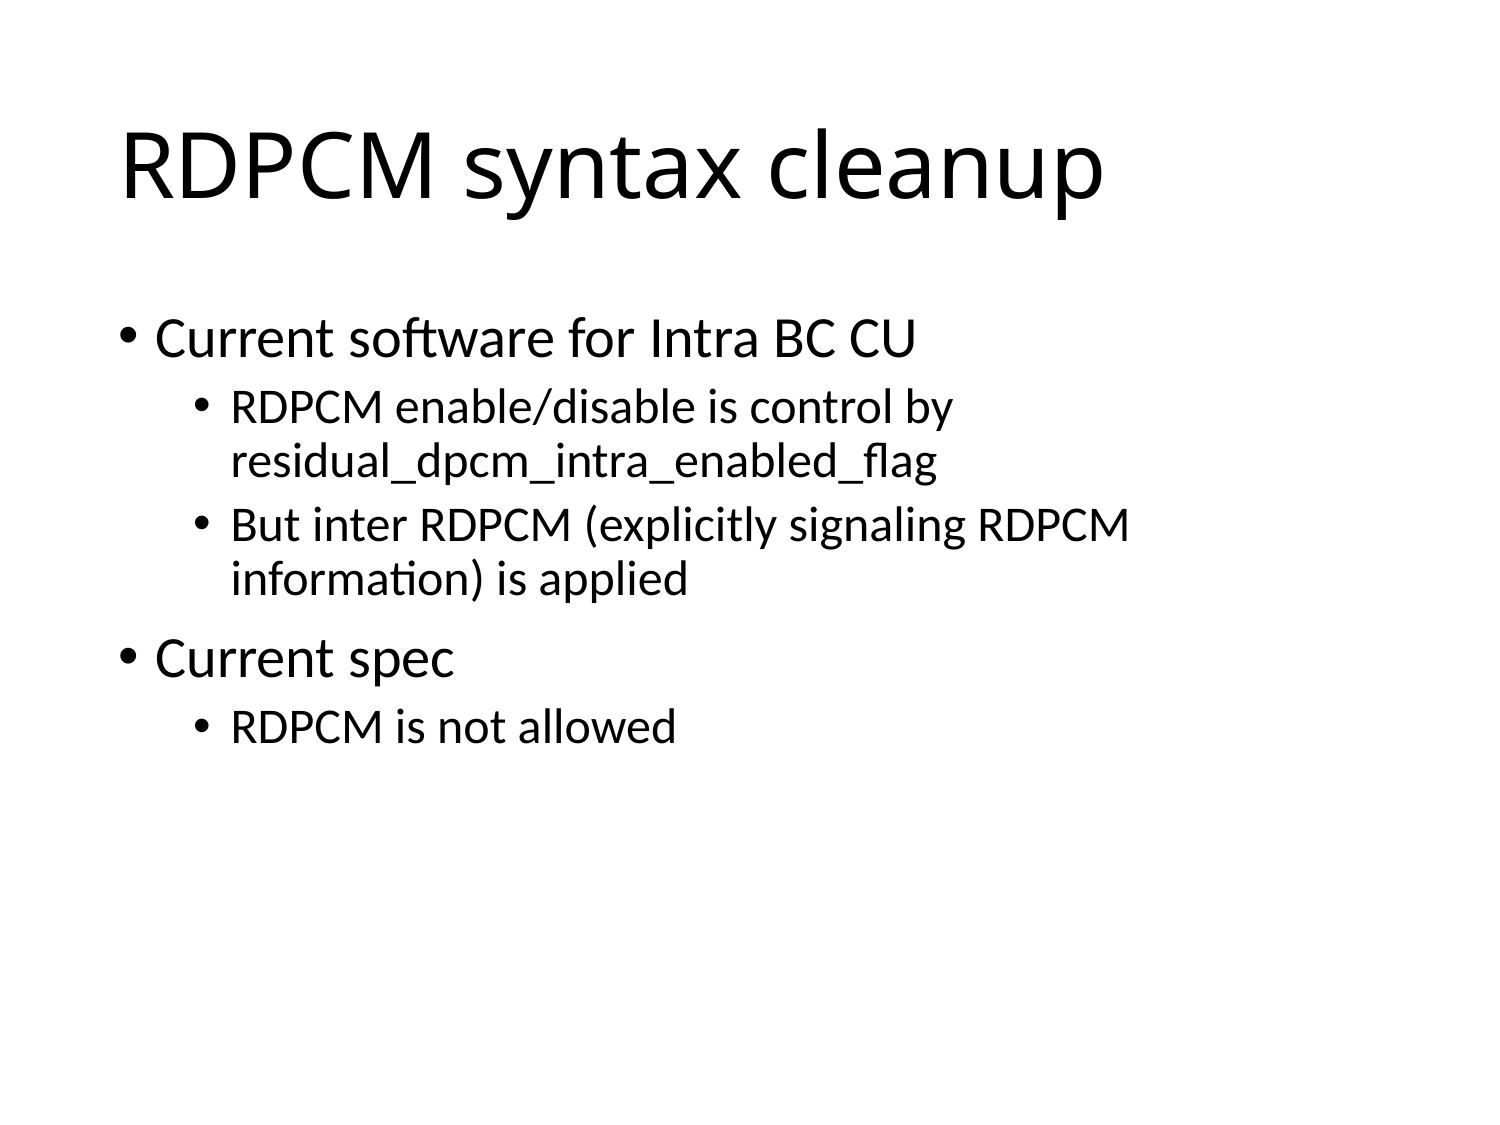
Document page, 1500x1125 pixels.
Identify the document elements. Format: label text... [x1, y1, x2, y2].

title RDPCM syntax cleanup [103, 59, 1397, 278]
list Current software for Intra BC CU RDPCM enable/disable is control by residual_dpcm_intra_enabled_flag But inter RDPCM (explicitly signaling RDPCM information) is applied Current spec RDPCM is not allowed [103, 299, 1397, 1014]
